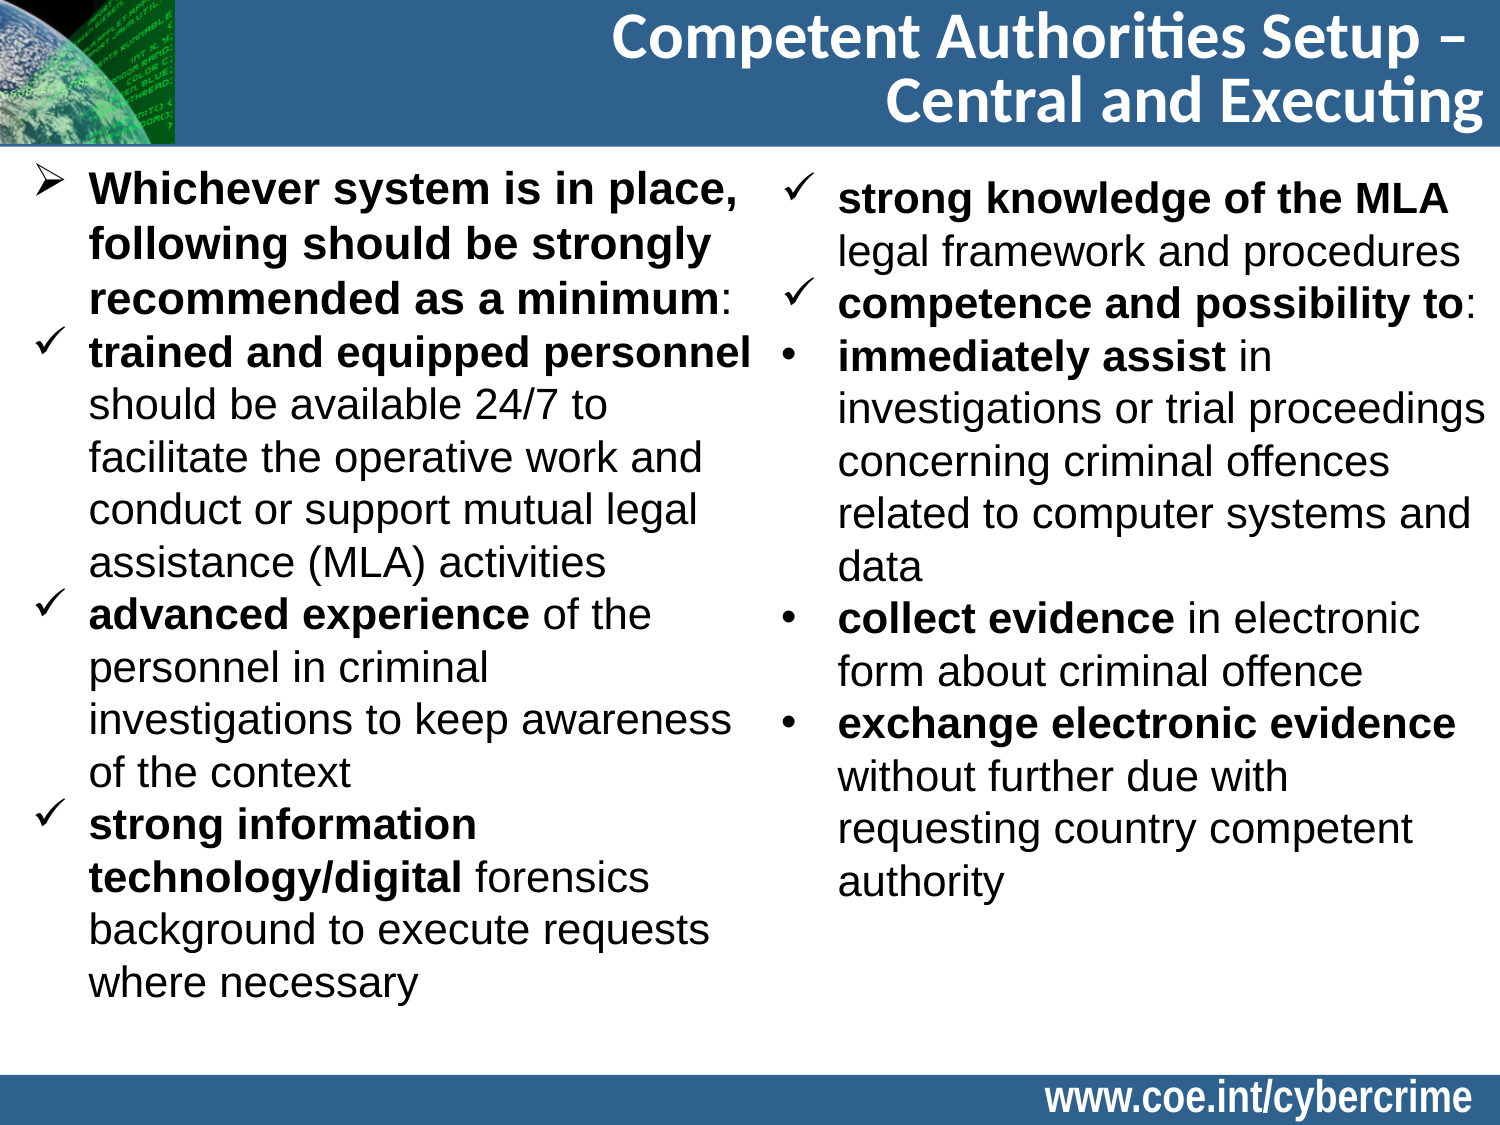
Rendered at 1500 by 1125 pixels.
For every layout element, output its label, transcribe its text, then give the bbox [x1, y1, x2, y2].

picture [0, 0, 175, 144]
text_box strong knowledge of the MLA legal framework and procedures competence and possibility to: immediately assist in investigations or trial proceedings concerning criminal offences related to computer systems and data collect evidence in electronic form about criminal offence exchange electronic evidence without further due with requesting country competent authority [766, 162, 1500, 968]
text_box www.coe.int/cybercrime [1030, 1059, 1500, 1125]
text_box Competent Authorities Setup – Central and Executing [177, 0, 1500, 149]
text_box Whichever system is in place, following should be strongly recommended as a minimum: trained and equipped personnel should be available 24/7 to facilitate the operative work and conduct or support mutual legal assistance (MLA) activities advanced experience of the personnel in criminal investigations to keep awareness of the context strong information technology/digital forensics background to execute requests where necessary [17, 151, 768, 1124]
text_box [0, 1073, 1030, 1125]
